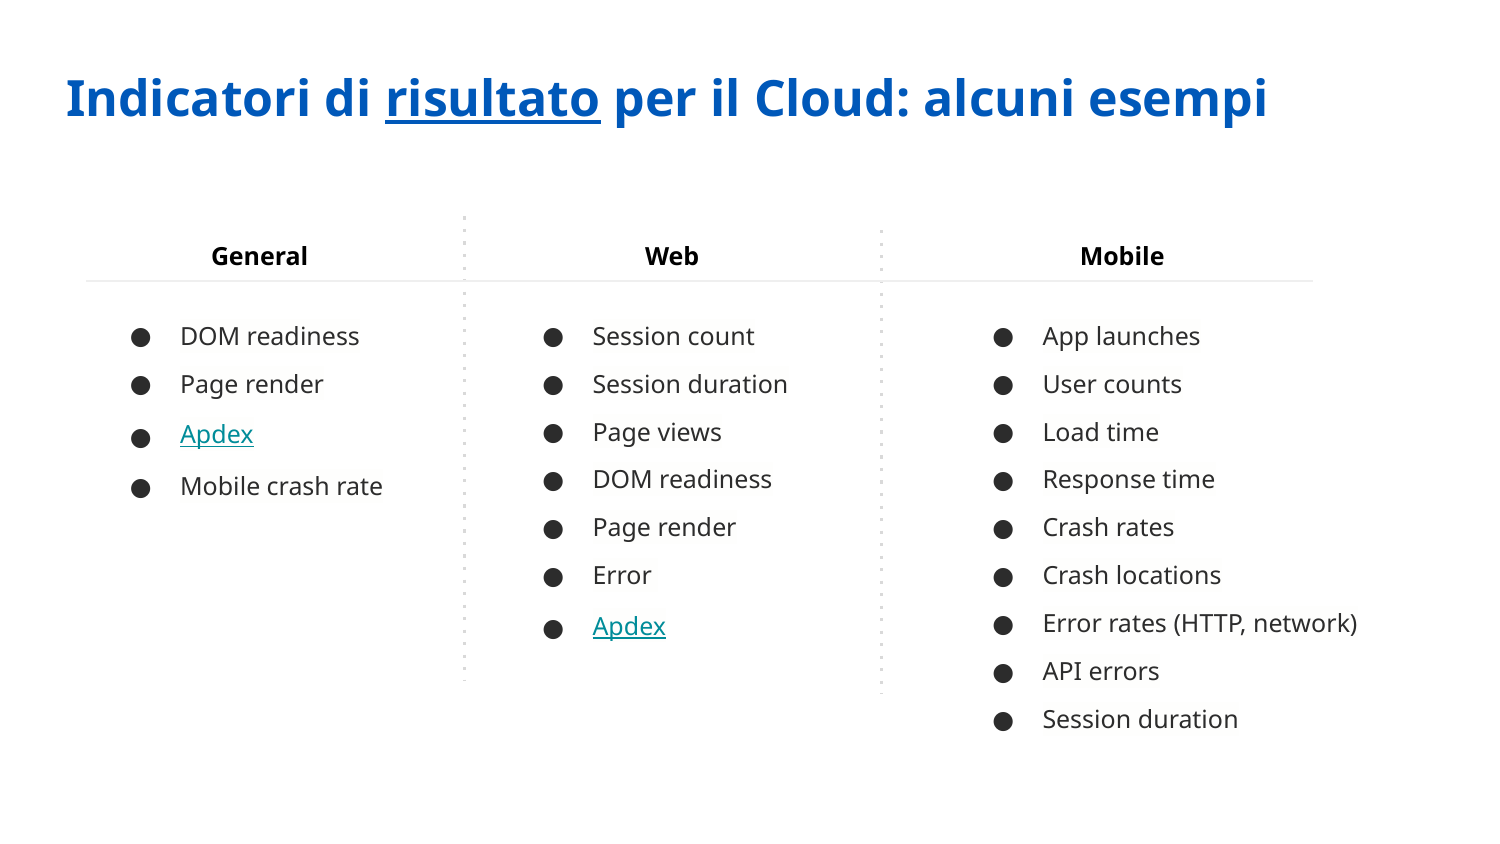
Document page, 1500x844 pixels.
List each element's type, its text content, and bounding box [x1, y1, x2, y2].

text_box Mobile [970, 210, 1274, 280]
text_box General [108, 210, 411, 280]
text_box Session count Session duration Page views DOM readiness Page render Error Apdex [502, 290, 868, 694]
text_box Web [520, 210, 824, 280]
title Indicatori di risultato per il Cloud: alcuni esempi [51, 51, 1449, 146]
text_box DOM readiness Page render Apdex Mobile crash rate [90, 290, 456, 694]
text_box App launches User counts Load time Response time Crash rates Crash locations Error rates (HTTP, network) API errors Session duration [952, 287, 1389, 694]
